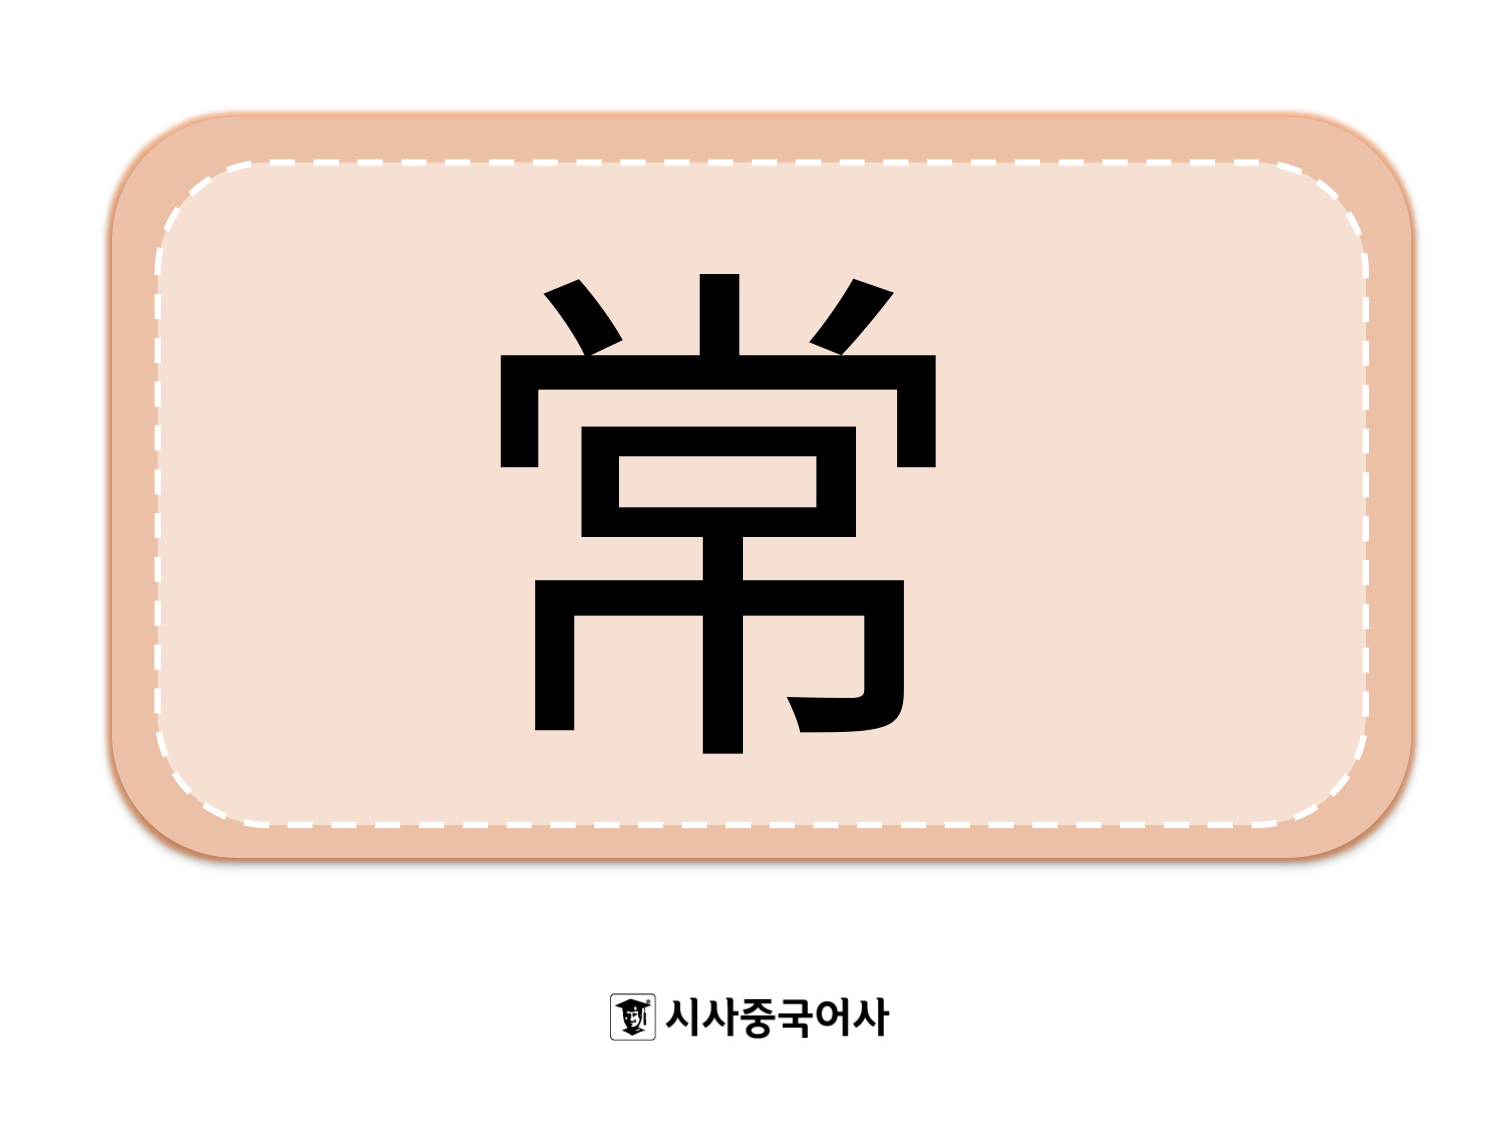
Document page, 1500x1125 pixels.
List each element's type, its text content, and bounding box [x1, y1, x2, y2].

picture [602, 987, 898, 1047]
text_box [162, 160, 1371, 824]
text_box 常 [171, 172, 1380, 836]
